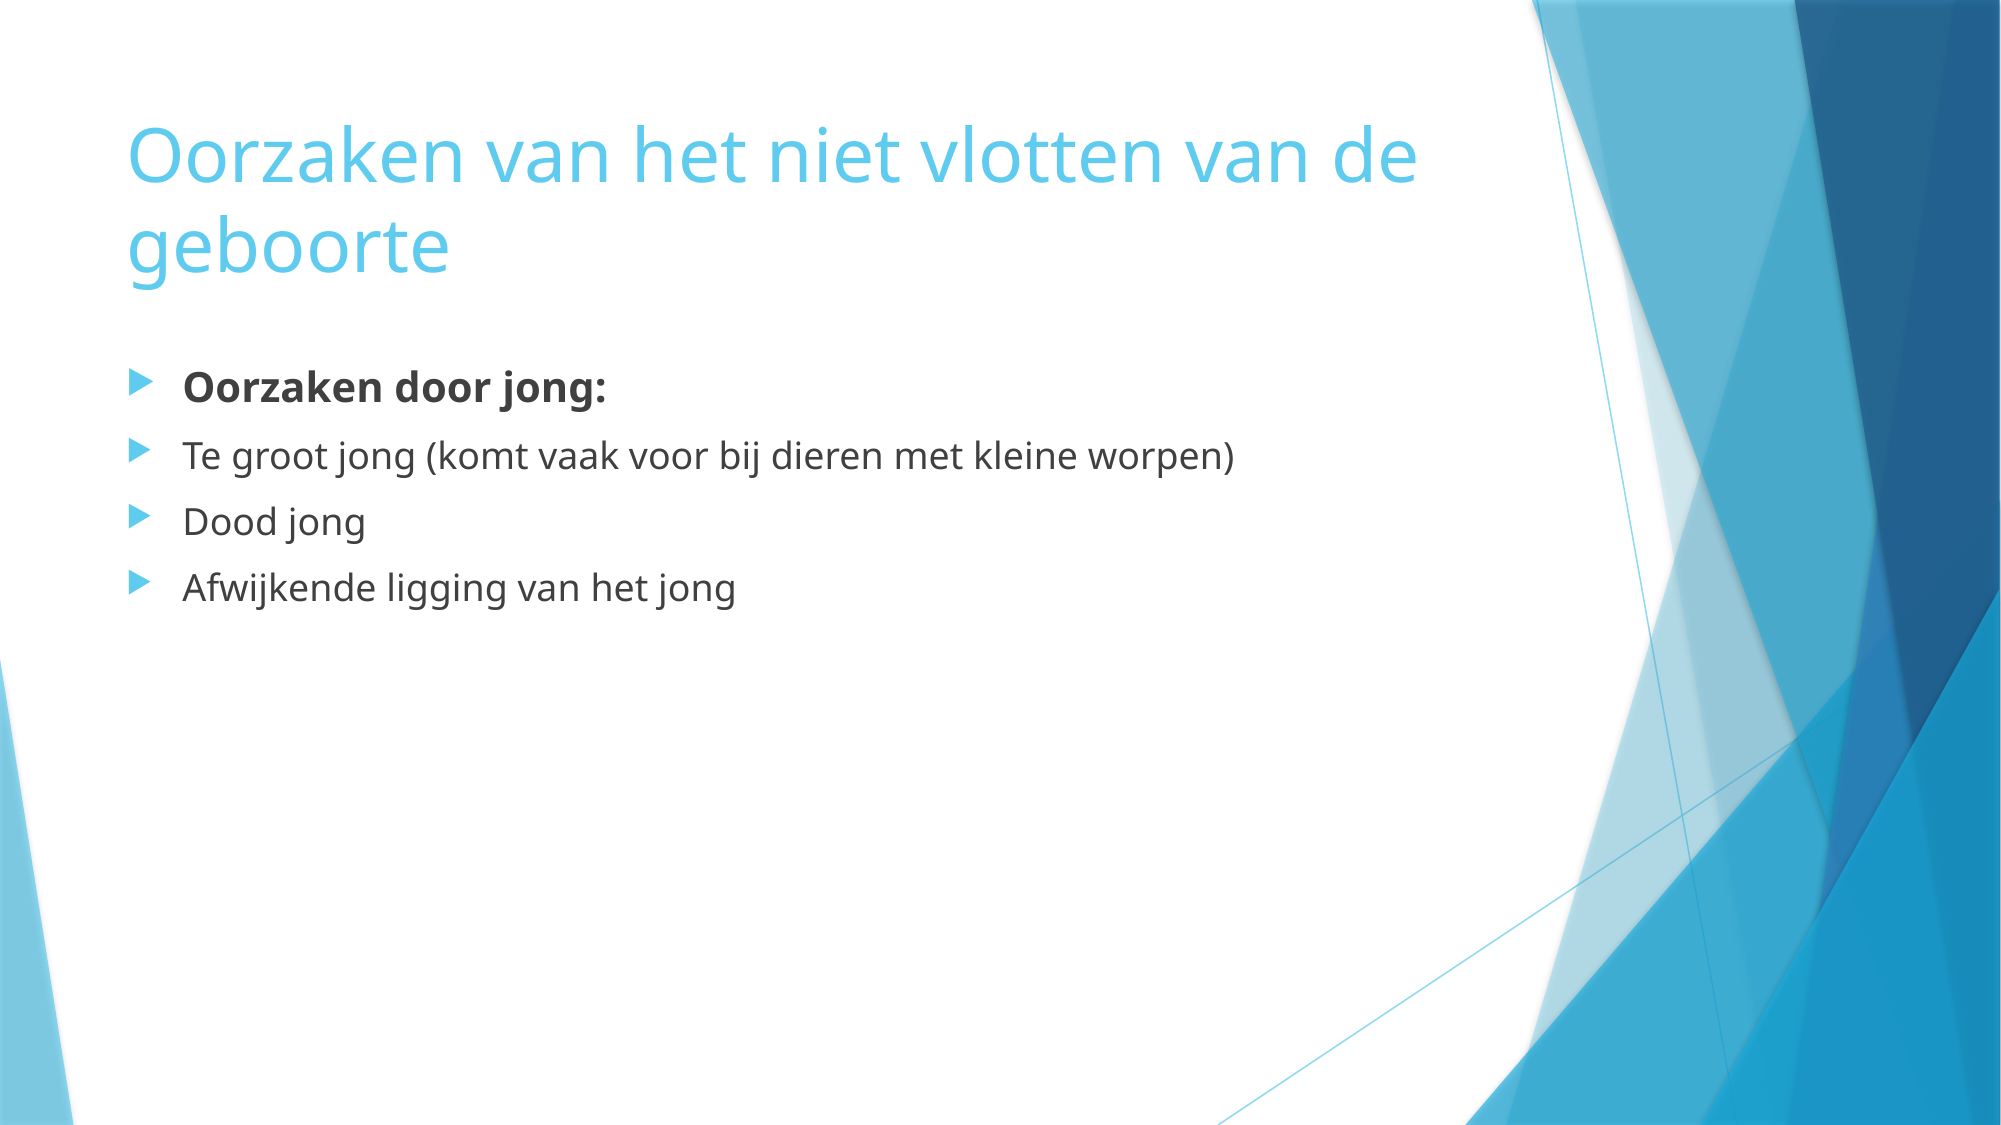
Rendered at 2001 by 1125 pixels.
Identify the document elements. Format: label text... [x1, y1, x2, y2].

title Oorzaken van het niet vlotten van de geboorte [111, 99, 1522, 317]
list Oorzaken door jong: Te groot jong (komt vaak voor bij dieren met kleine worpen) Dood jong Afwijkende ligging van het jong [111, 353, 1522, 1075]
